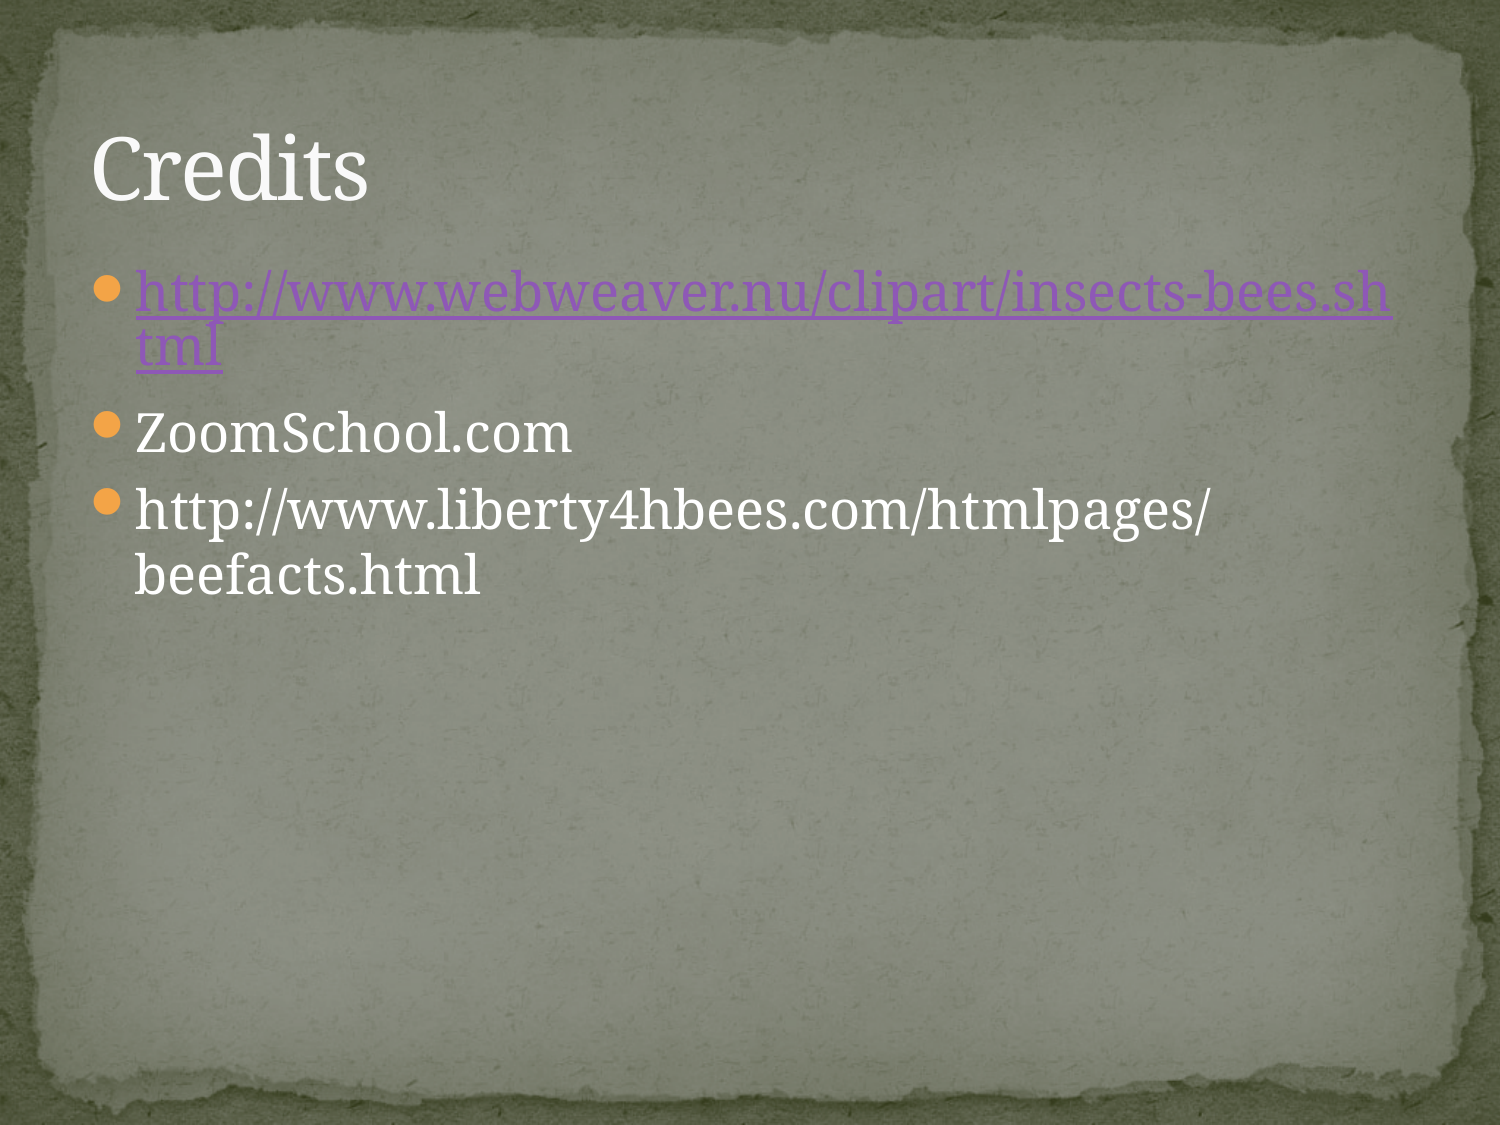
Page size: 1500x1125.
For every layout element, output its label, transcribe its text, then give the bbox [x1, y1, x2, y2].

list http://www.webweaver.nu/clipart/insects-bees.shtml ZoomSchool.com http://www.liberty4hbees.com/htmlpages/beefacts.html [75, 249, 1425, 1000]
title Credits [74, 24, 1425, 225]
